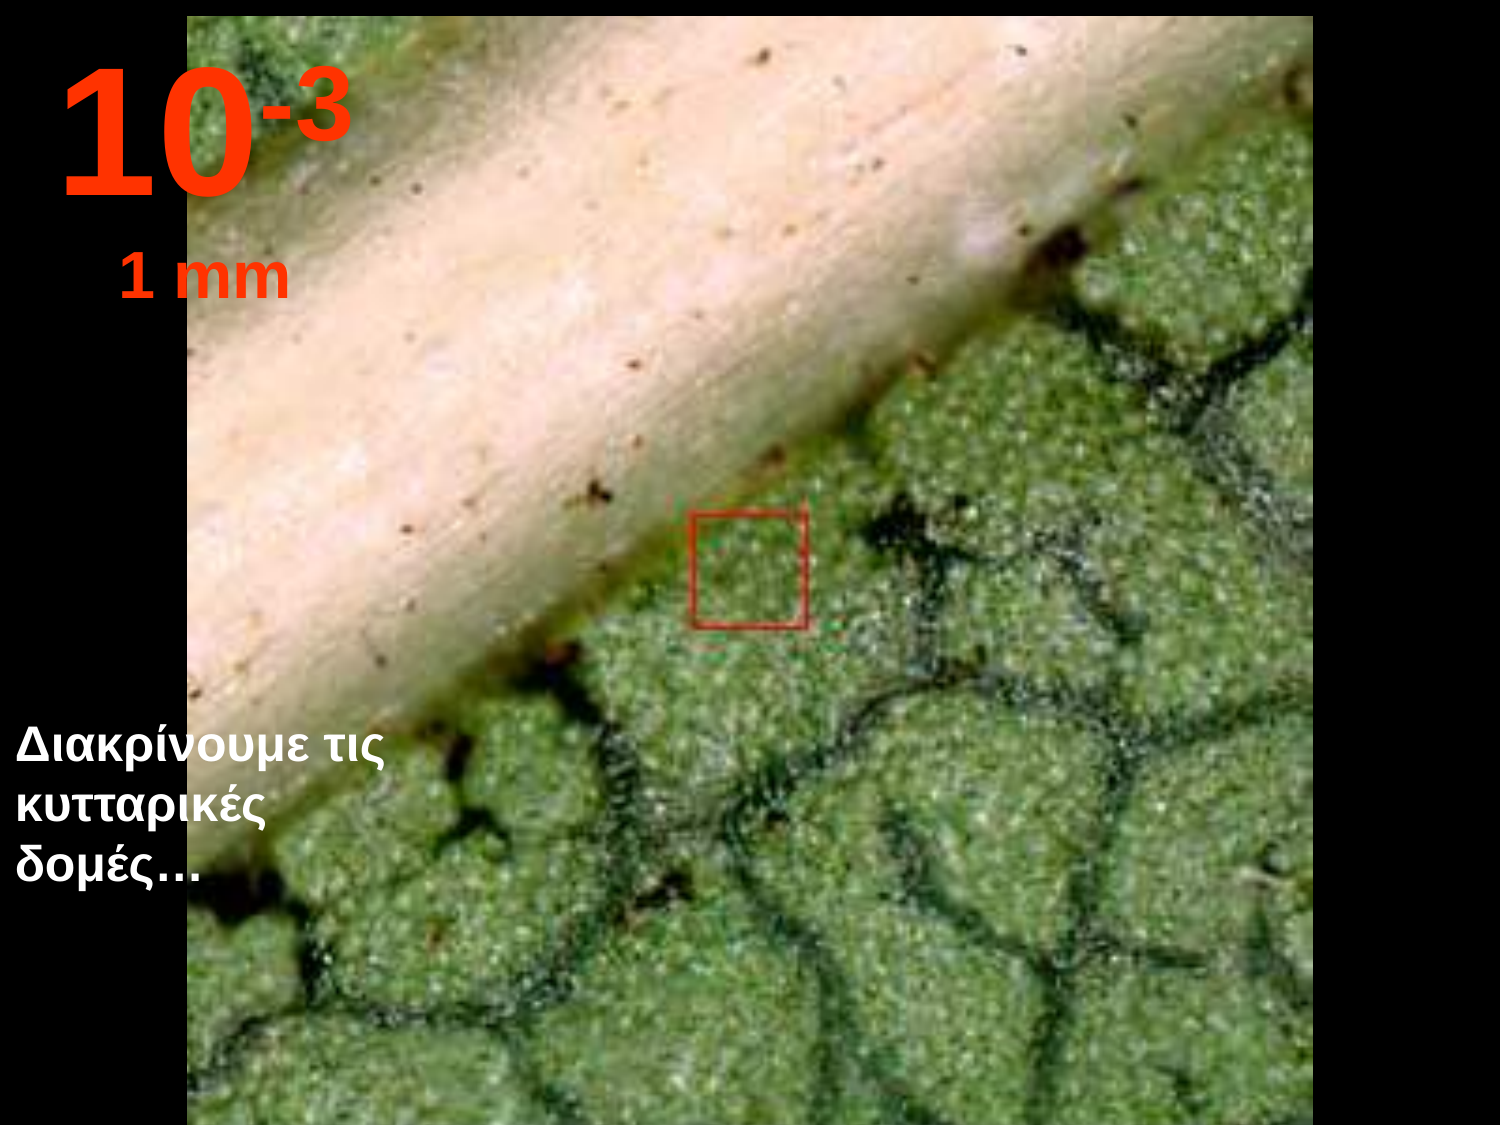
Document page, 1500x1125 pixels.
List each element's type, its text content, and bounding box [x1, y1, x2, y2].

text_box Διακρίνουμε τις κυτταρικές δομές… [0, 704, 182, 899]
picture [187, 15, 1313, 1125]
text_box 10-3 1 mm [40, 4, 370, 319]
